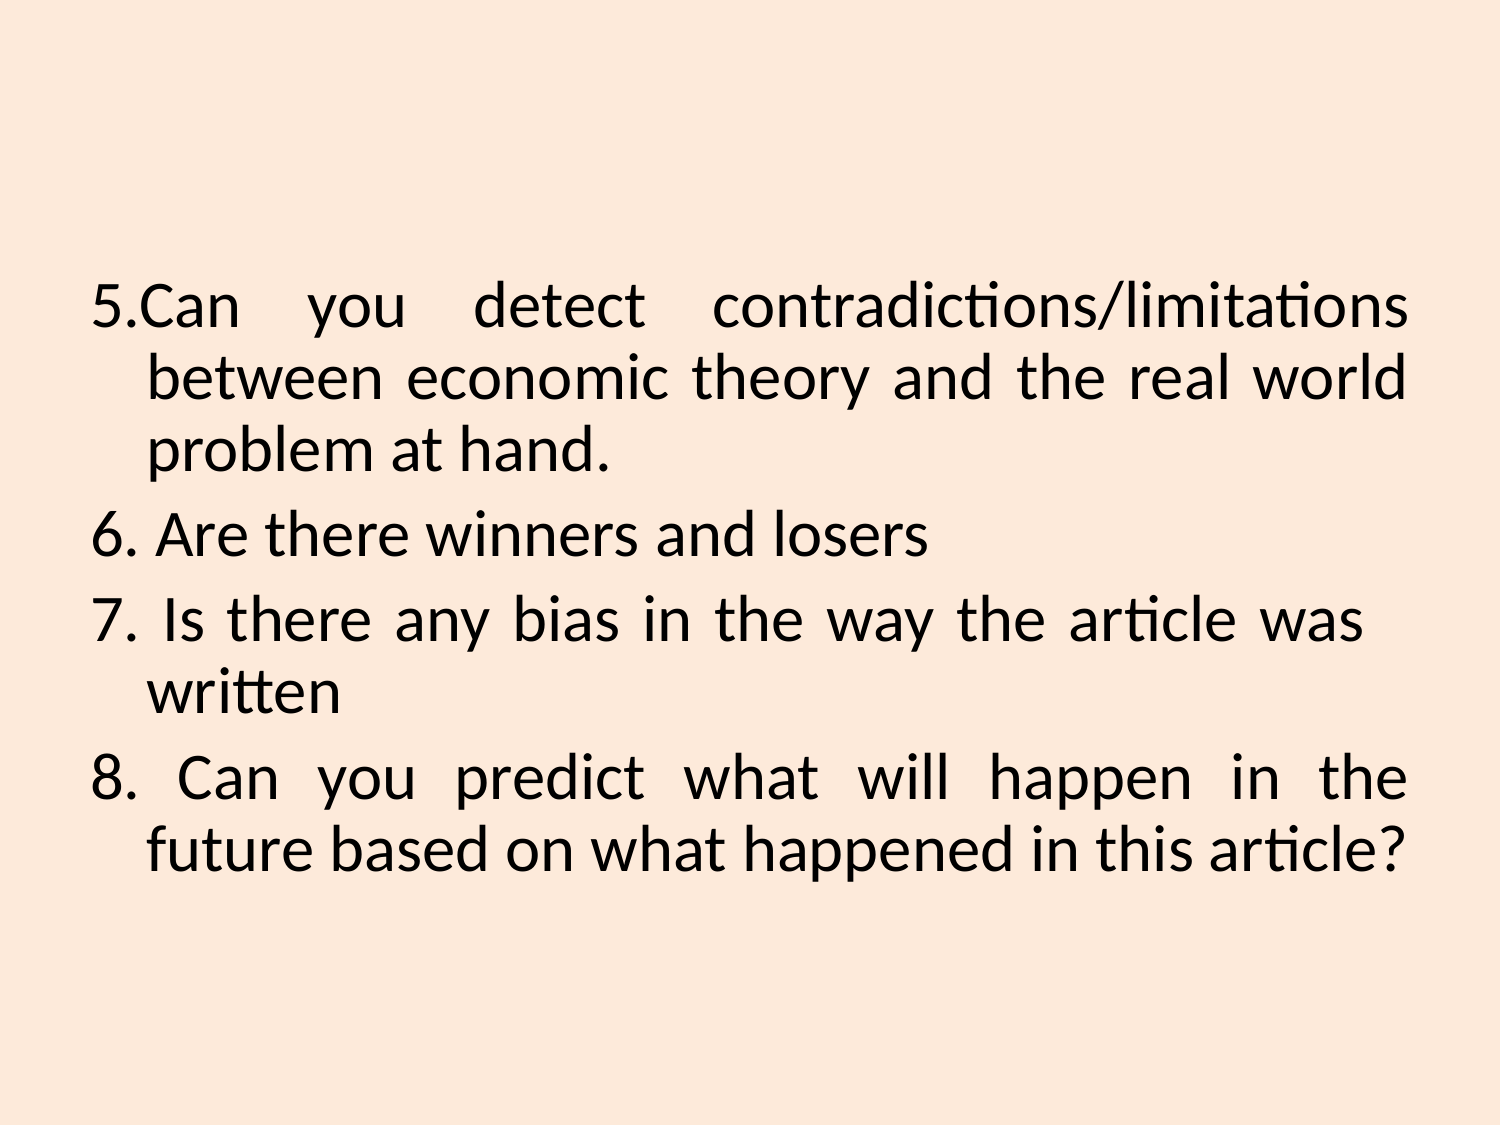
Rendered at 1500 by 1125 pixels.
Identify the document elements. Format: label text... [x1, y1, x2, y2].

list 5.Can you detect contradictions/limitations between economic theory and the real world problem at hand. 6. Are there winners and losers 7. Is there any bias in the way the article was written 8. Can you predict what will happen in the future based on what happened in this article? [75, 262, 1425, 1005]
